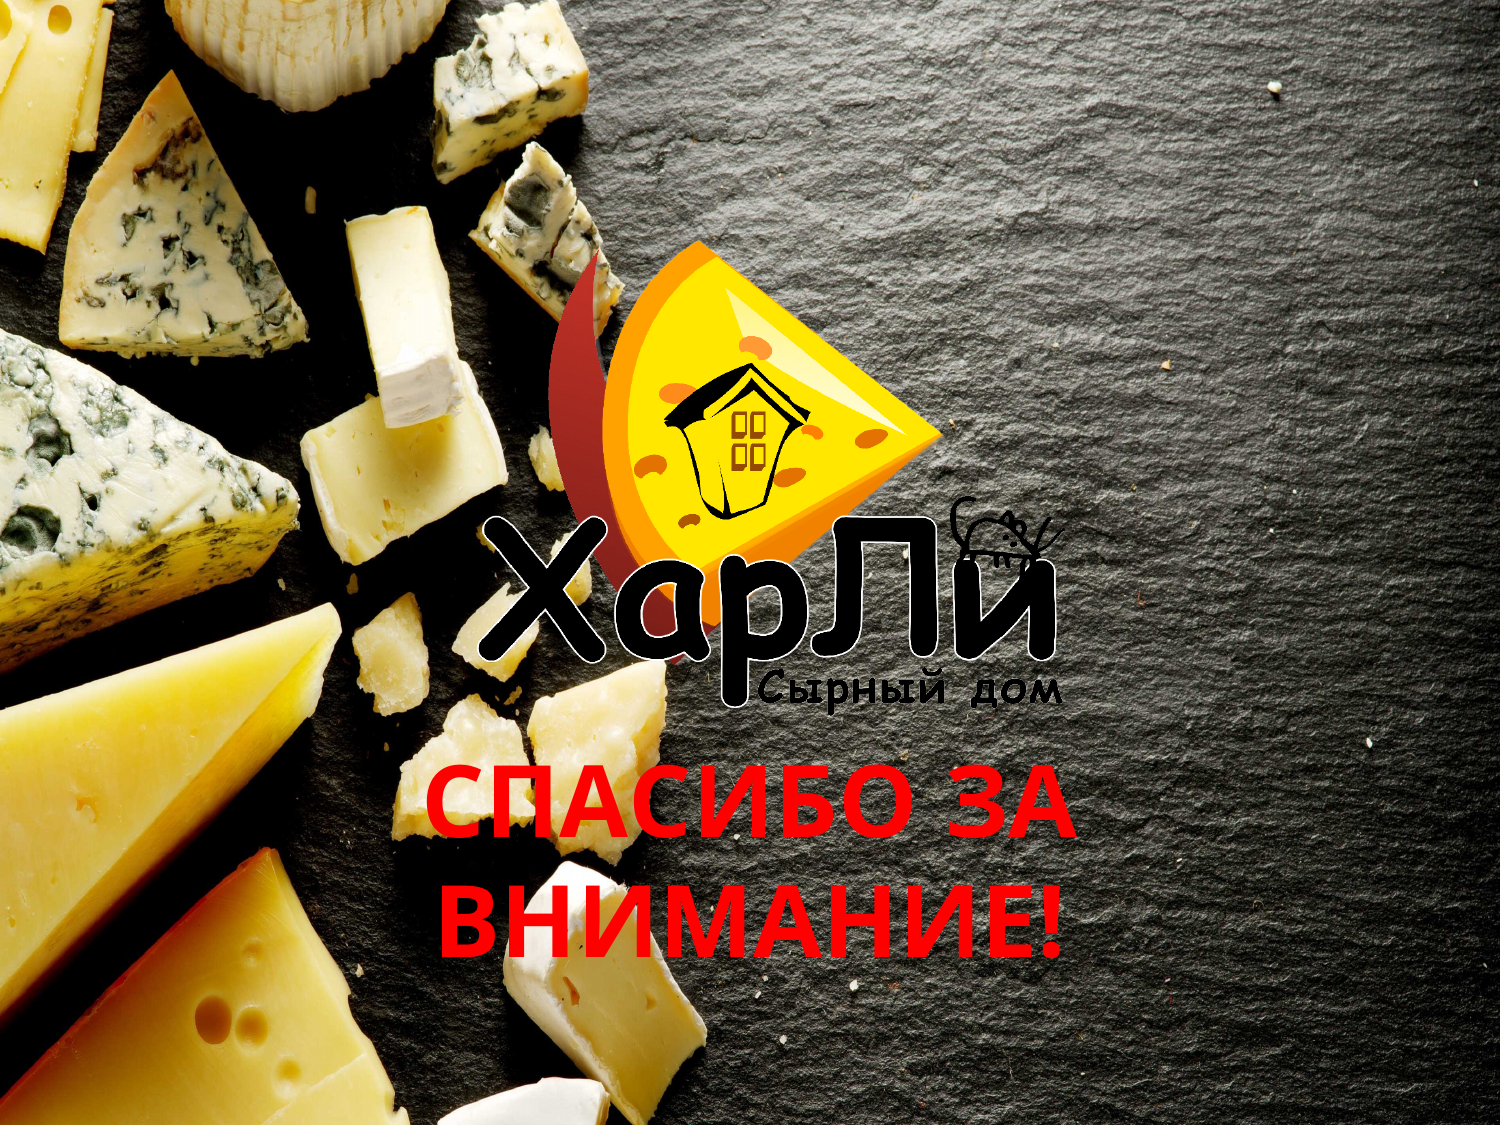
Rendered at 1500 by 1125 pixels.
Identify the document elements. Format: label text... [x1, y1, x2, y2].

picture [0, 0, 1500, 1125]
text_box СПАСИБО ЗА ВНИМАНИЕ! [182, 609, 1317, 985]
